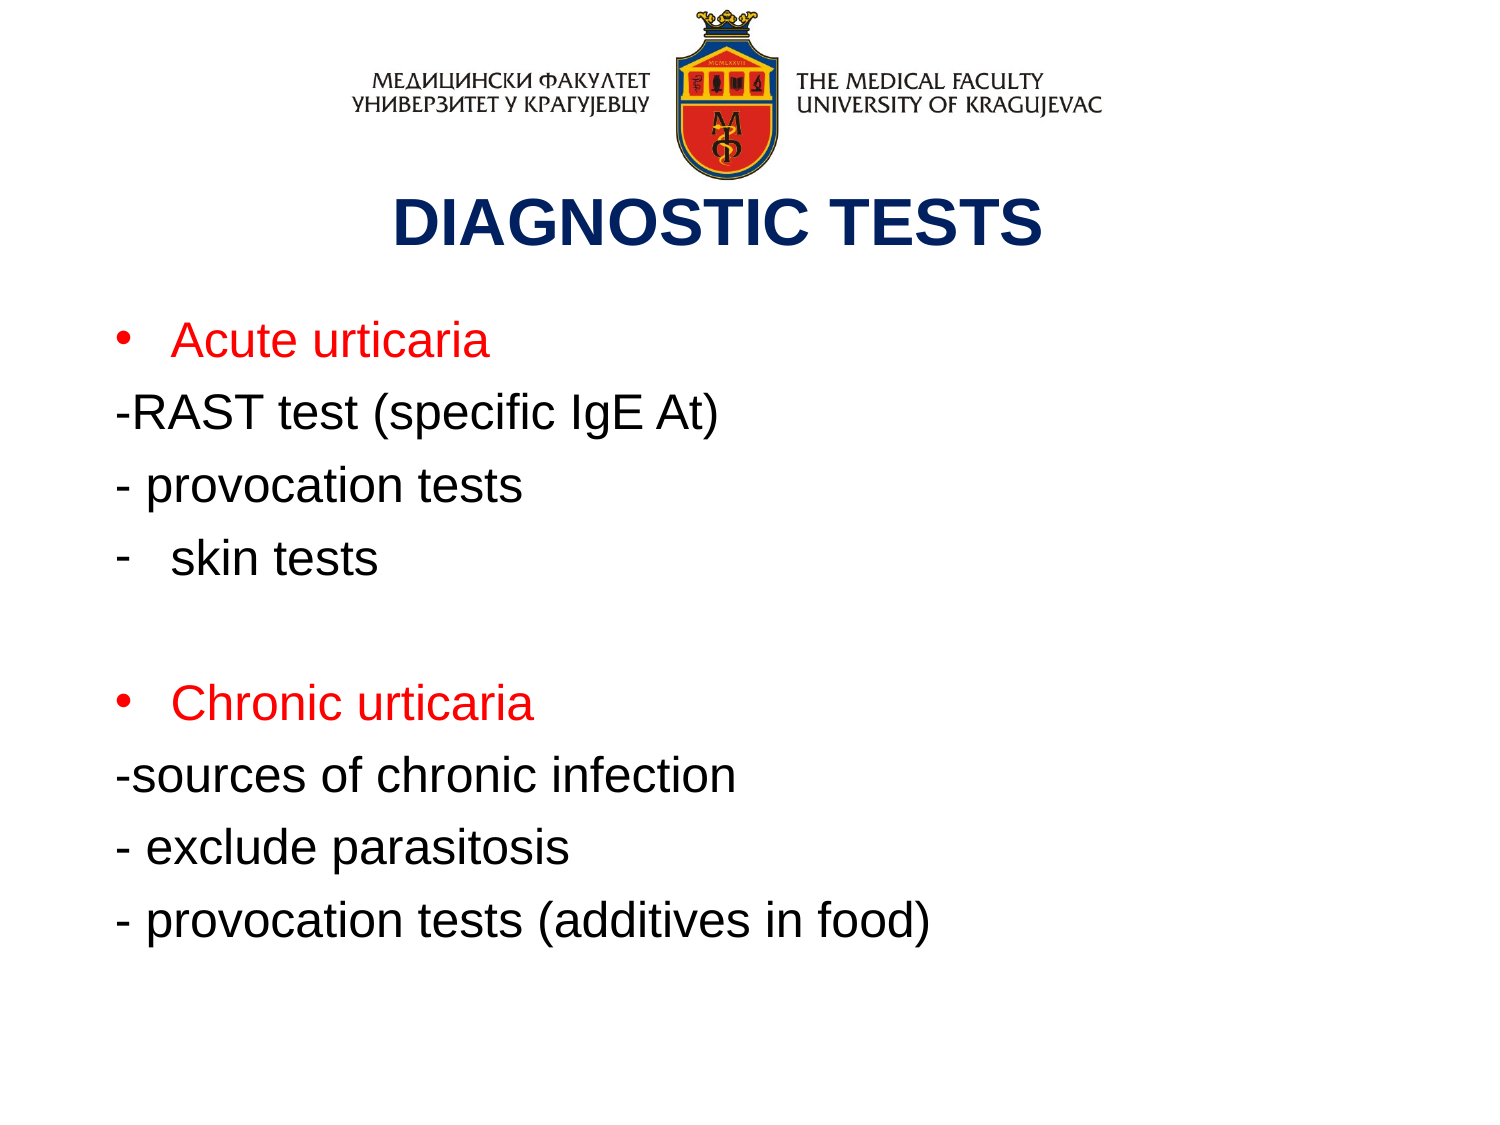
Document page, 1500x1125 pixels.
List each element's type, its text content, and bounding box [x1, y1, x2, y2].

text_box DIAGNOSTIC TESTS [49, 162, 1388, 275]
text_box Acute urticaria -RAST test (specific IgE At) - provocation tests skin tests Chronic urticaria -sources of chronic infection - exclude parasitosis - provocation tests (additives in food) [99, 299, 1463, 1063]
picture [328, 0, 1125, 162]
